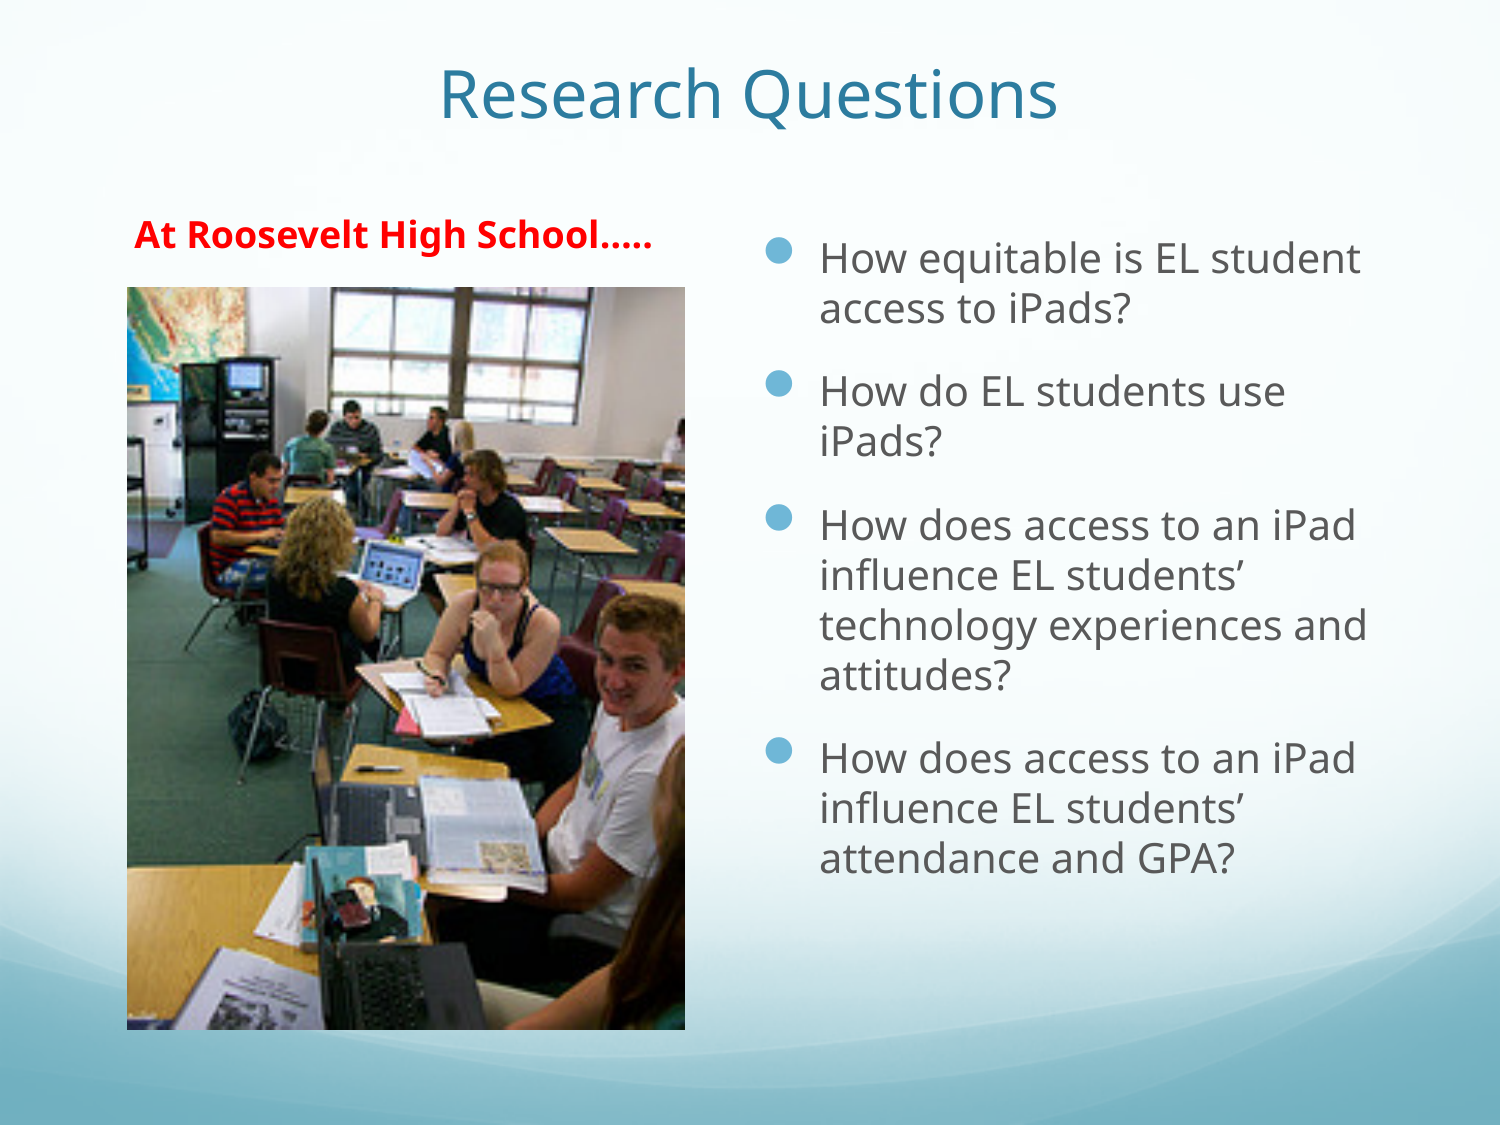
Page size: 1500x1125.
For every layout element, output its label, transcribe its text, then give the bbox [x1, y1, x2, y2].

picture [73, 286, 738, 1031]
list How equitable is EL student access to iPads? How do EL students use iPads? How does access to an iPad influence EL students’ technology experiences and attitudes? How does access to an iPad influence EL students’ attendance and GPA? [746, 223, 1410, 988]
title Research Questions [90, 17, 1410, 140]
text_box At Roosevelt High School….. [119, 203, 686, 264]
